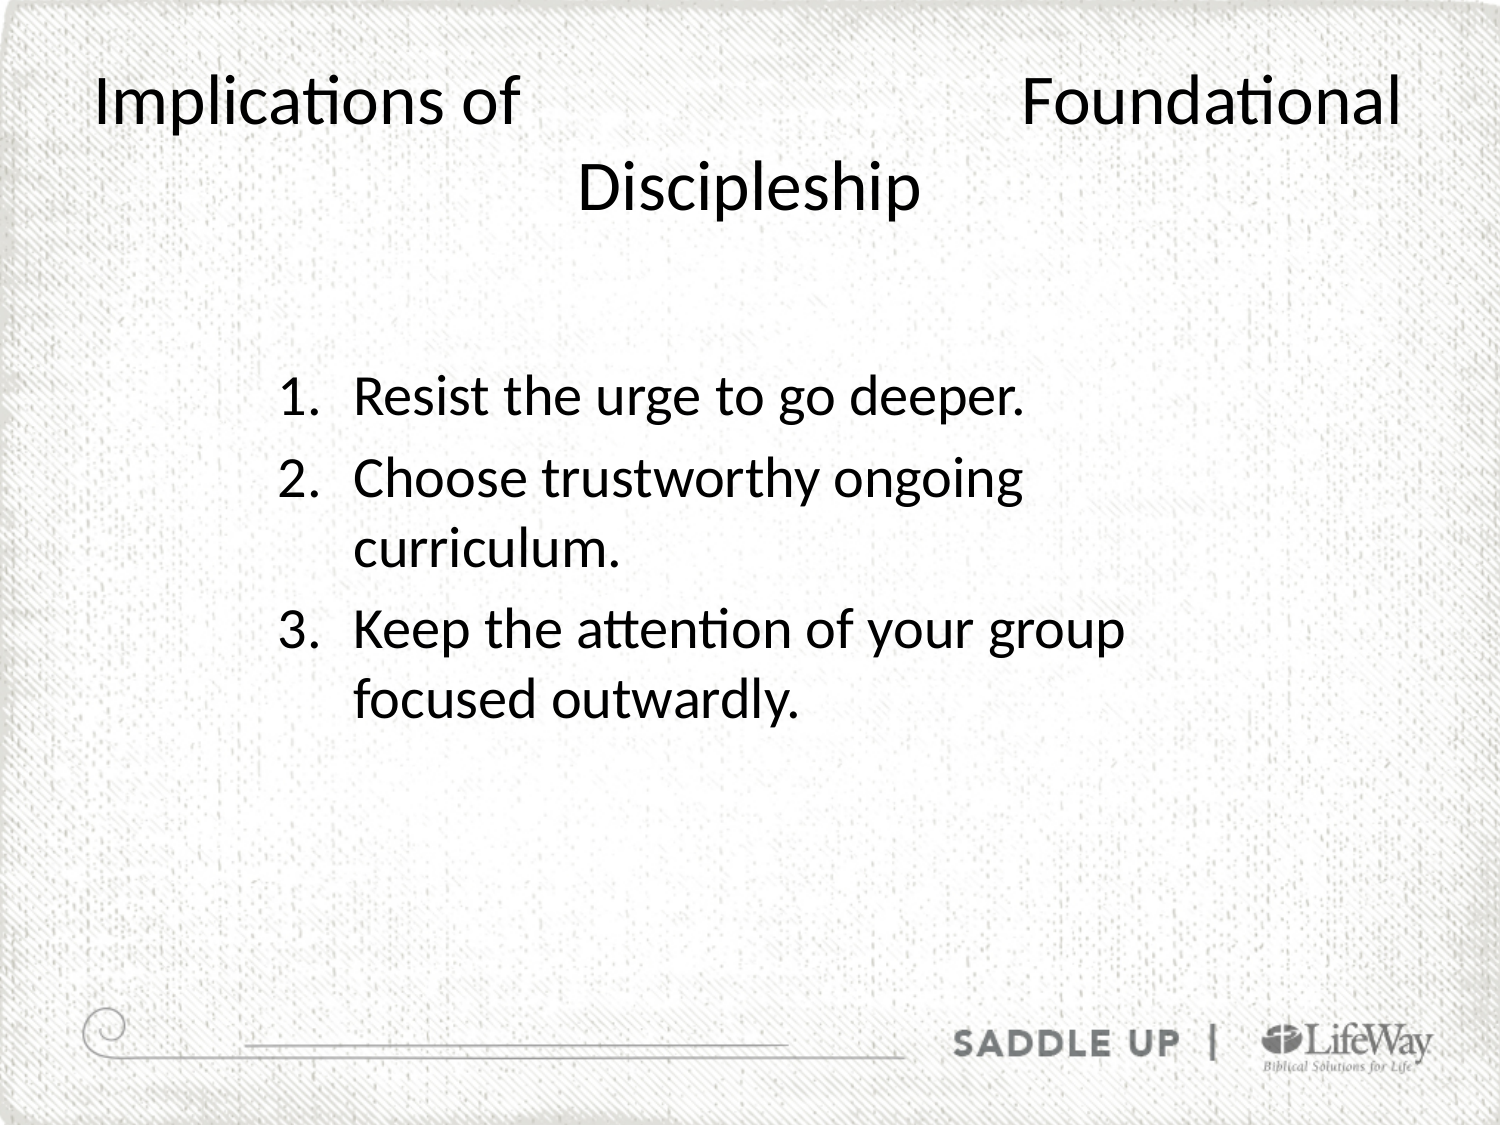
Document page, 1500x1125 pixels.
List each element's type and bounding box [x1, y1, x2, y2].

list [0, 0, 1500, 1125]
